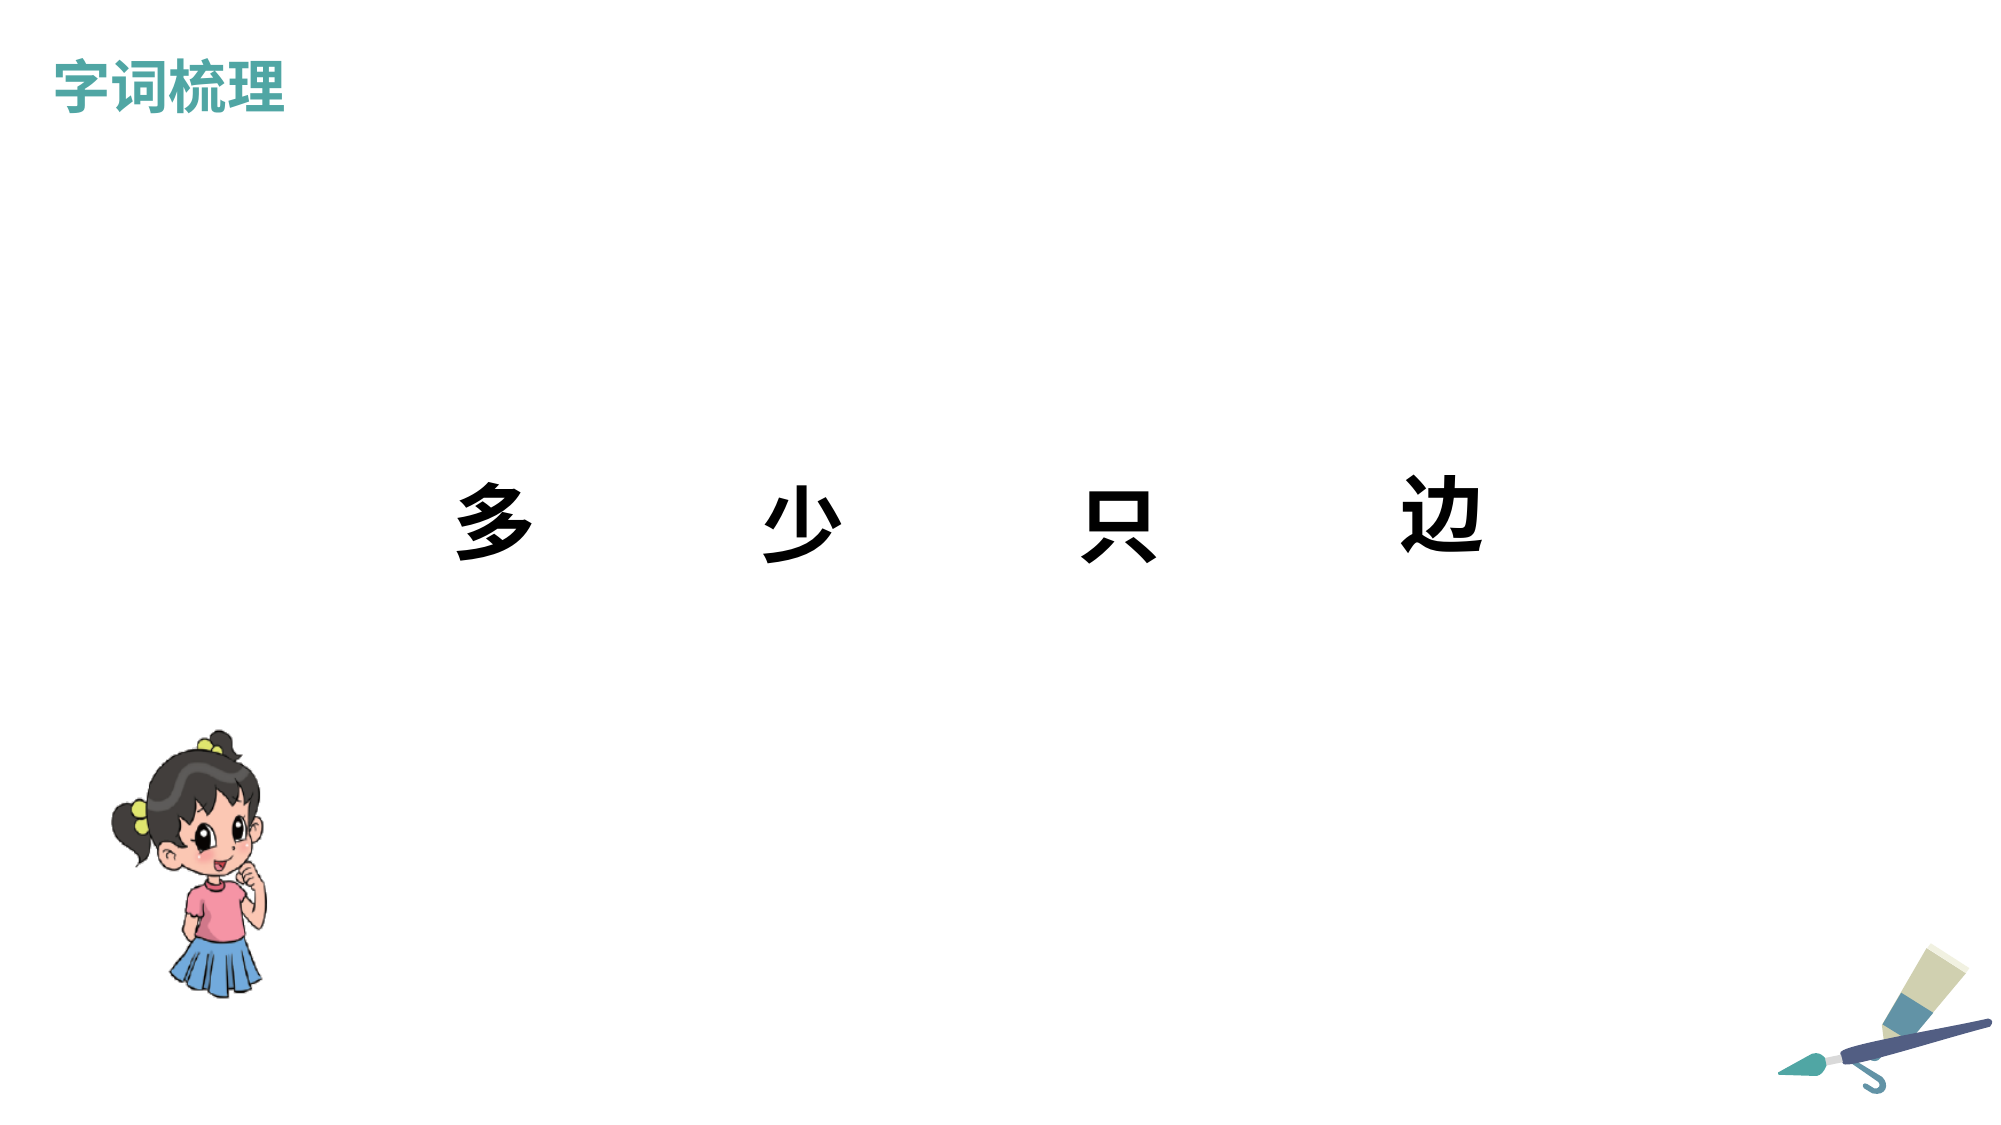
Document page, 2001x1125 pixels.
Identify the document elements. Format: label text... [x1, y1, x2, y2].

text_box 字词梳理 [37, 42, 301, 128]
picture [102, 727, 282, 1000]
text_box 多 [437, 462, 601, 578]
text_box 边 [1385, 455, 1561, 570]
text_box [1811, 945, 1974, 1125]
text_box 只 [1063, 465, 1239, 581]
text_box 少 [746, 465, 917, 581]
